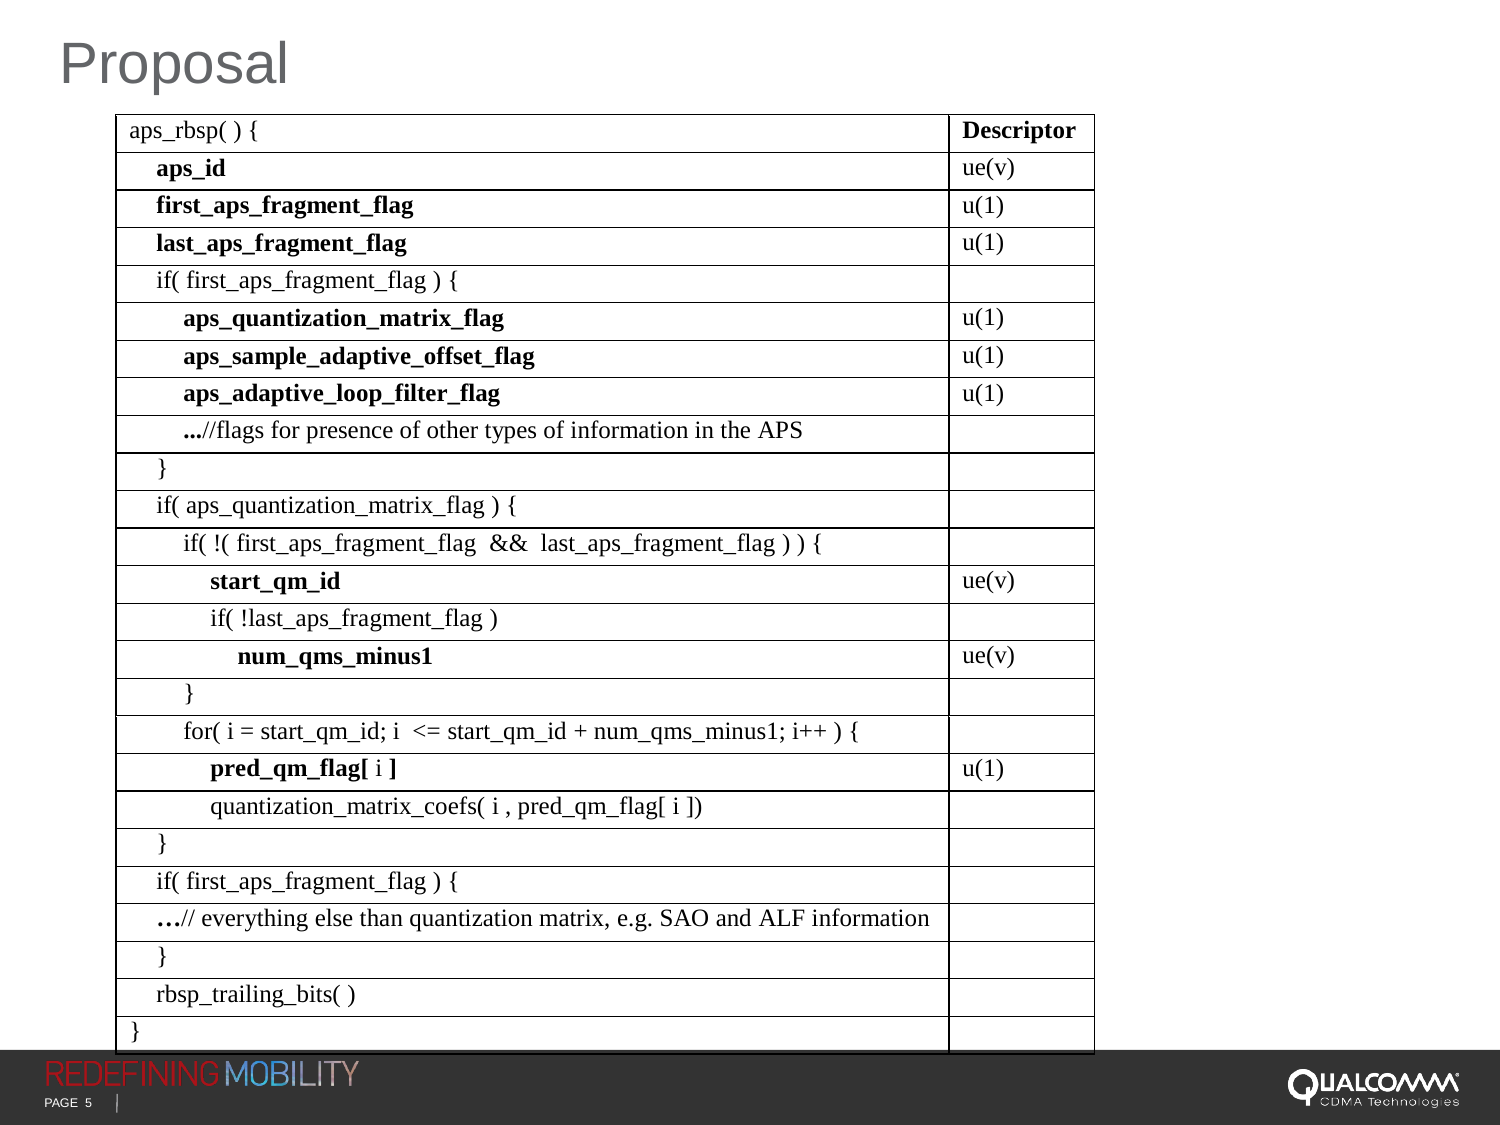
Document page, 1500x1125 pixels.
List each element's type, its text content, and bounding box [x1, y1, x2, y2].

picture [4, 114, 1204, 1103]
title Proposal [44, 20, 1483, 113]
picture [1278, 1058, 1478, 1114]
